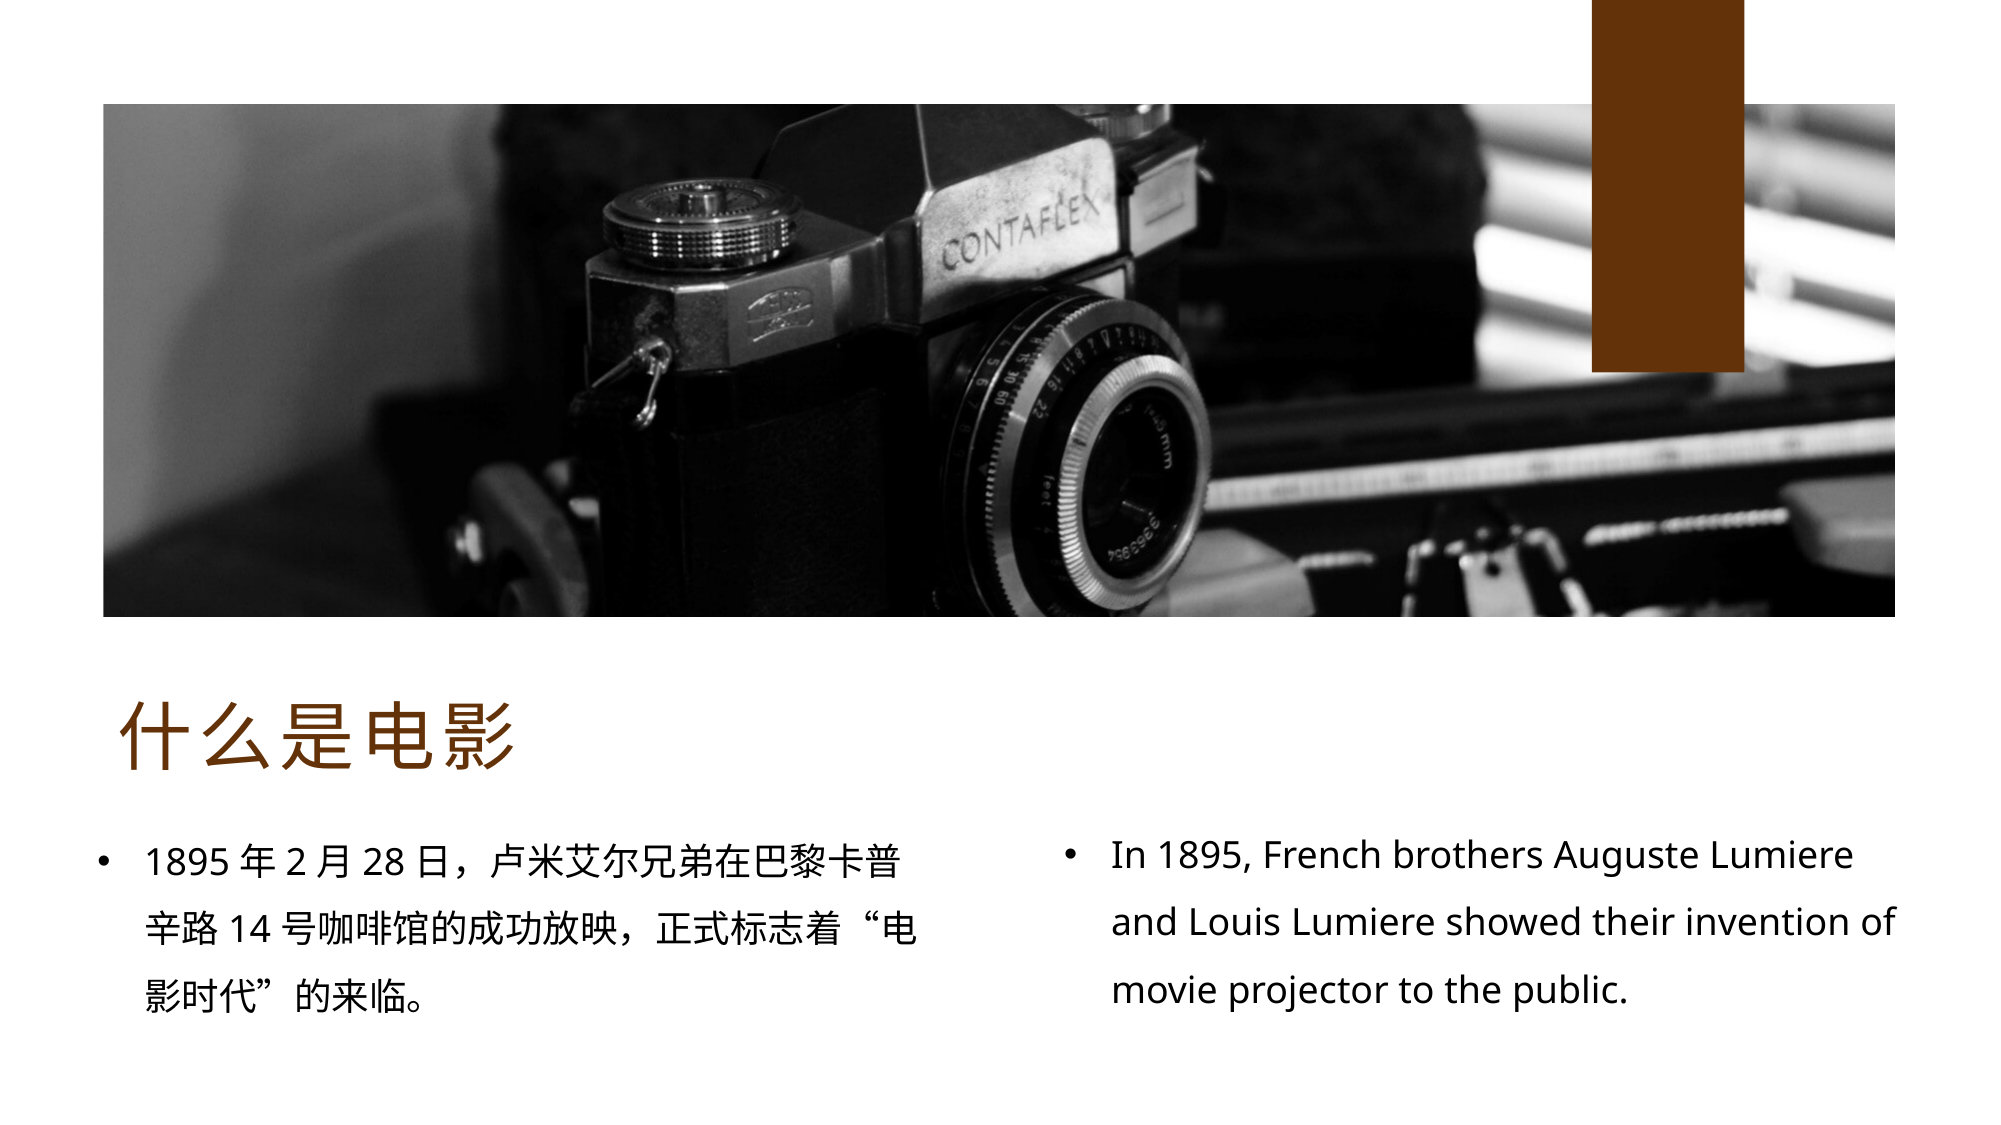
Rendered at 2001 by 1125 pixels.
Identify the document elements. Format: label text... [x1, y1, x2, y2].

text_box [1591, 0, 1745, 104]
text_box In 1895, French brothers Auguste Lumiere and Louis Lumiere showed their invention of movie projector to the public. [1049, 801, 1918, 1019]
picture [102, 104, 1895, 617]
text_box 1895年2月28日，卢米艾尔兄弟在巴黎卡普辛路14号咖啡馆的成功放映，正式标志着“电影时代”的来临。 [82, 807, 951, 1026]
text_box 什么是电影 [102, 682, 547, 787]
